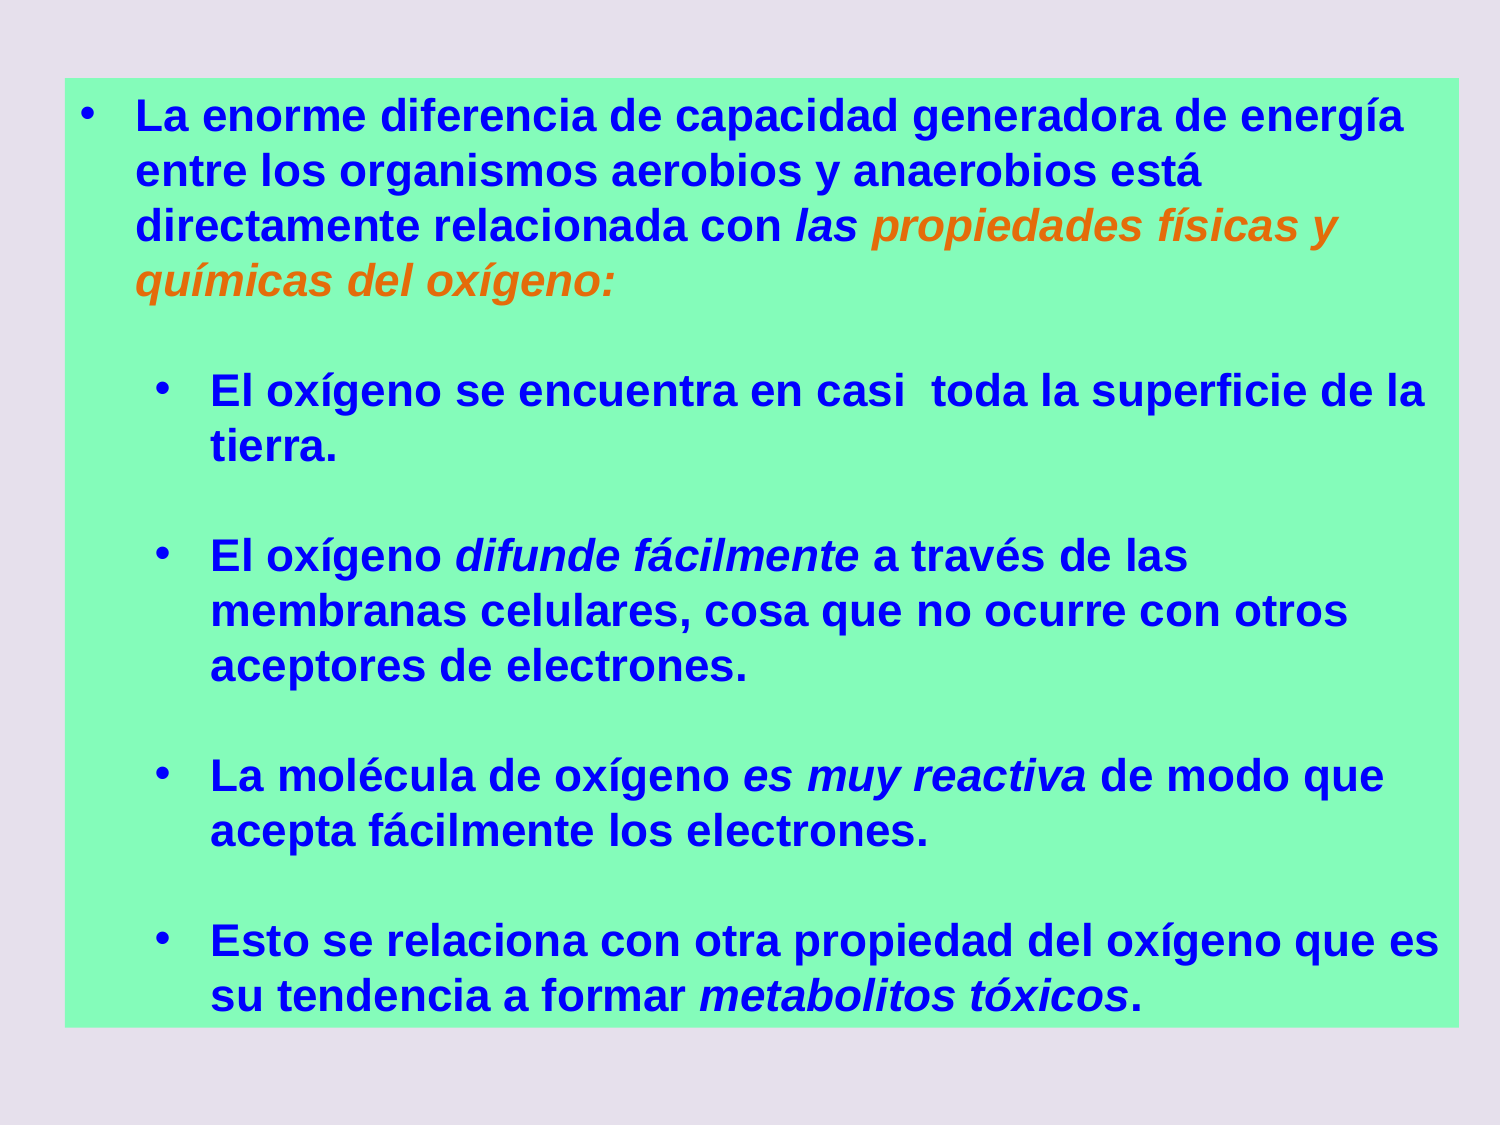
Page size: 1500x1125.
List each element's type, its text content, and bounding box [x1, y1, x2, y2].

text_box La enorme diferencia de capacidad generadora de energía entre los organismos aerobios y anaerobios está directamente relacionada con las propiedades físicas y químicas del oxígeno: El oxígeno se encuentra en casi toda la superficie de la tierra. El oxígeno difunde fácilmente a través de las membranas celulares, cosa que no ocurre con otros aceptores de electrones. La molécula de oxígeno es muy reactiva de modo que acepta fácilmente los electrones. Esto se relaciona con otra propiedad del oxígeno que es su tendencia a formar metabolitos tóxicos. [64, 78, 1459, 1028]
